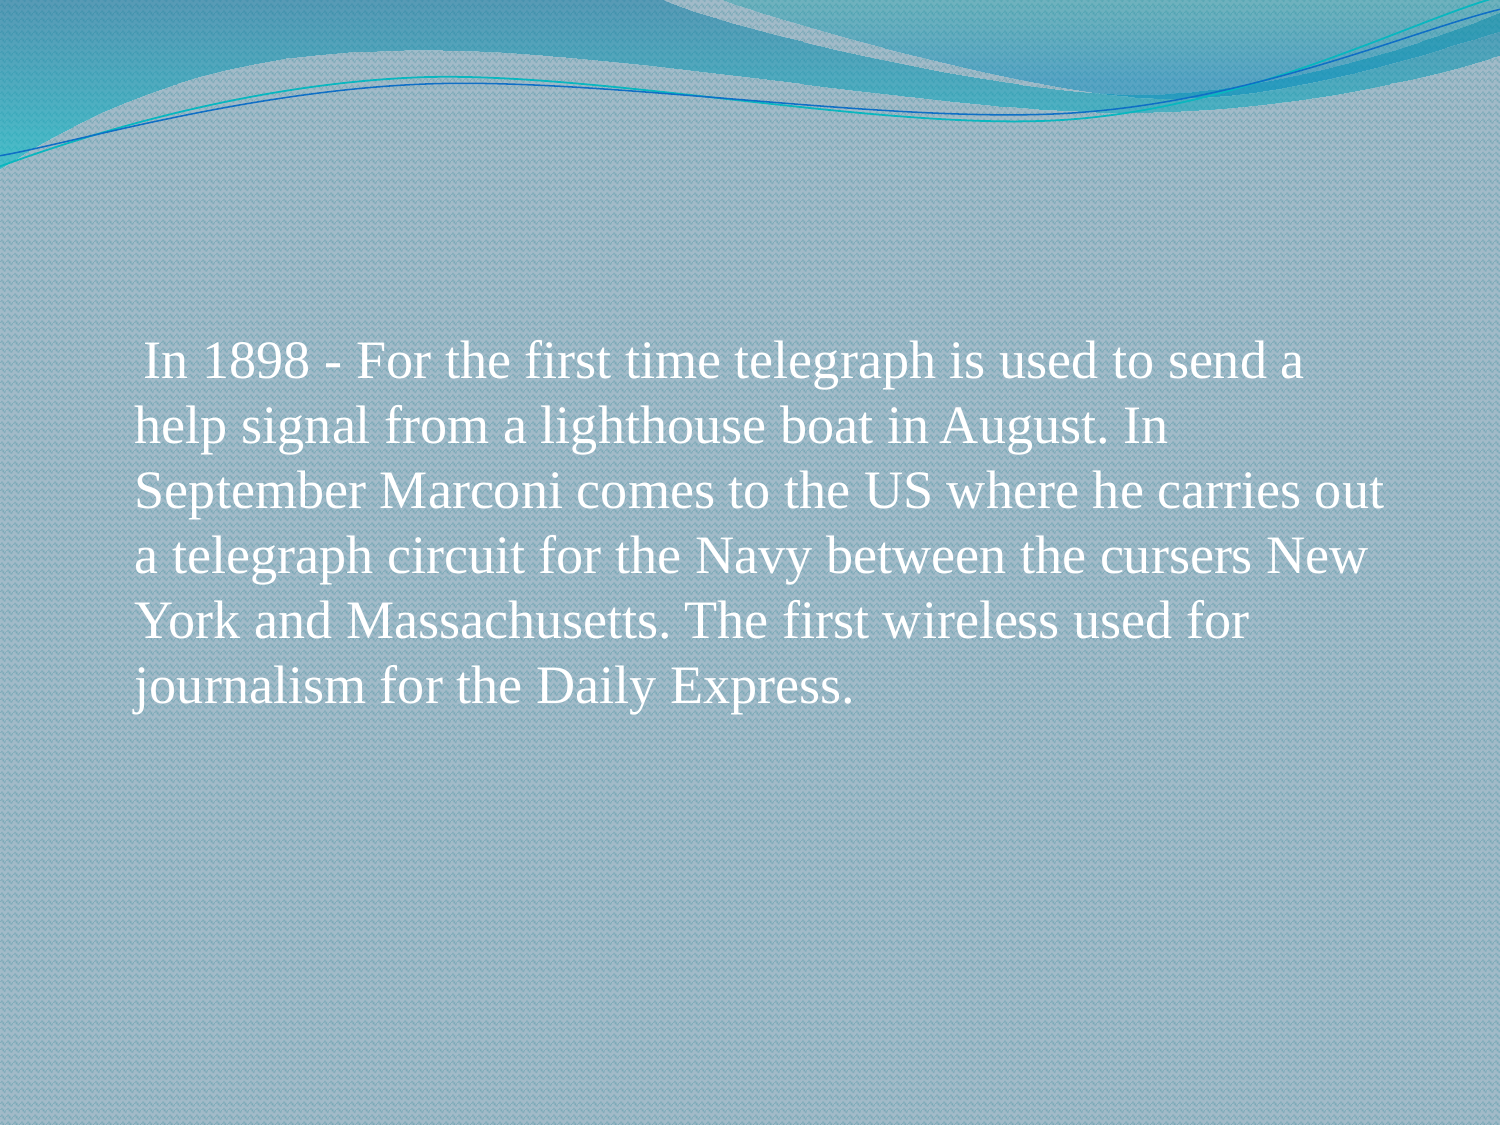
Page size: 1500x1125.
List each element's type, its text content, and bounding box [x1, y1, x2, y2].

list In 1898 - For the first time telegraph is used to send a help signal from a lighthouse boat in August. In September Marconi comes to the US where he carries out a telegraph circuit for the Navy between the cursers New York and Massachusetts. The first wireless used for journalism for the Daily Express. [75, 317, 1425, 1038]
